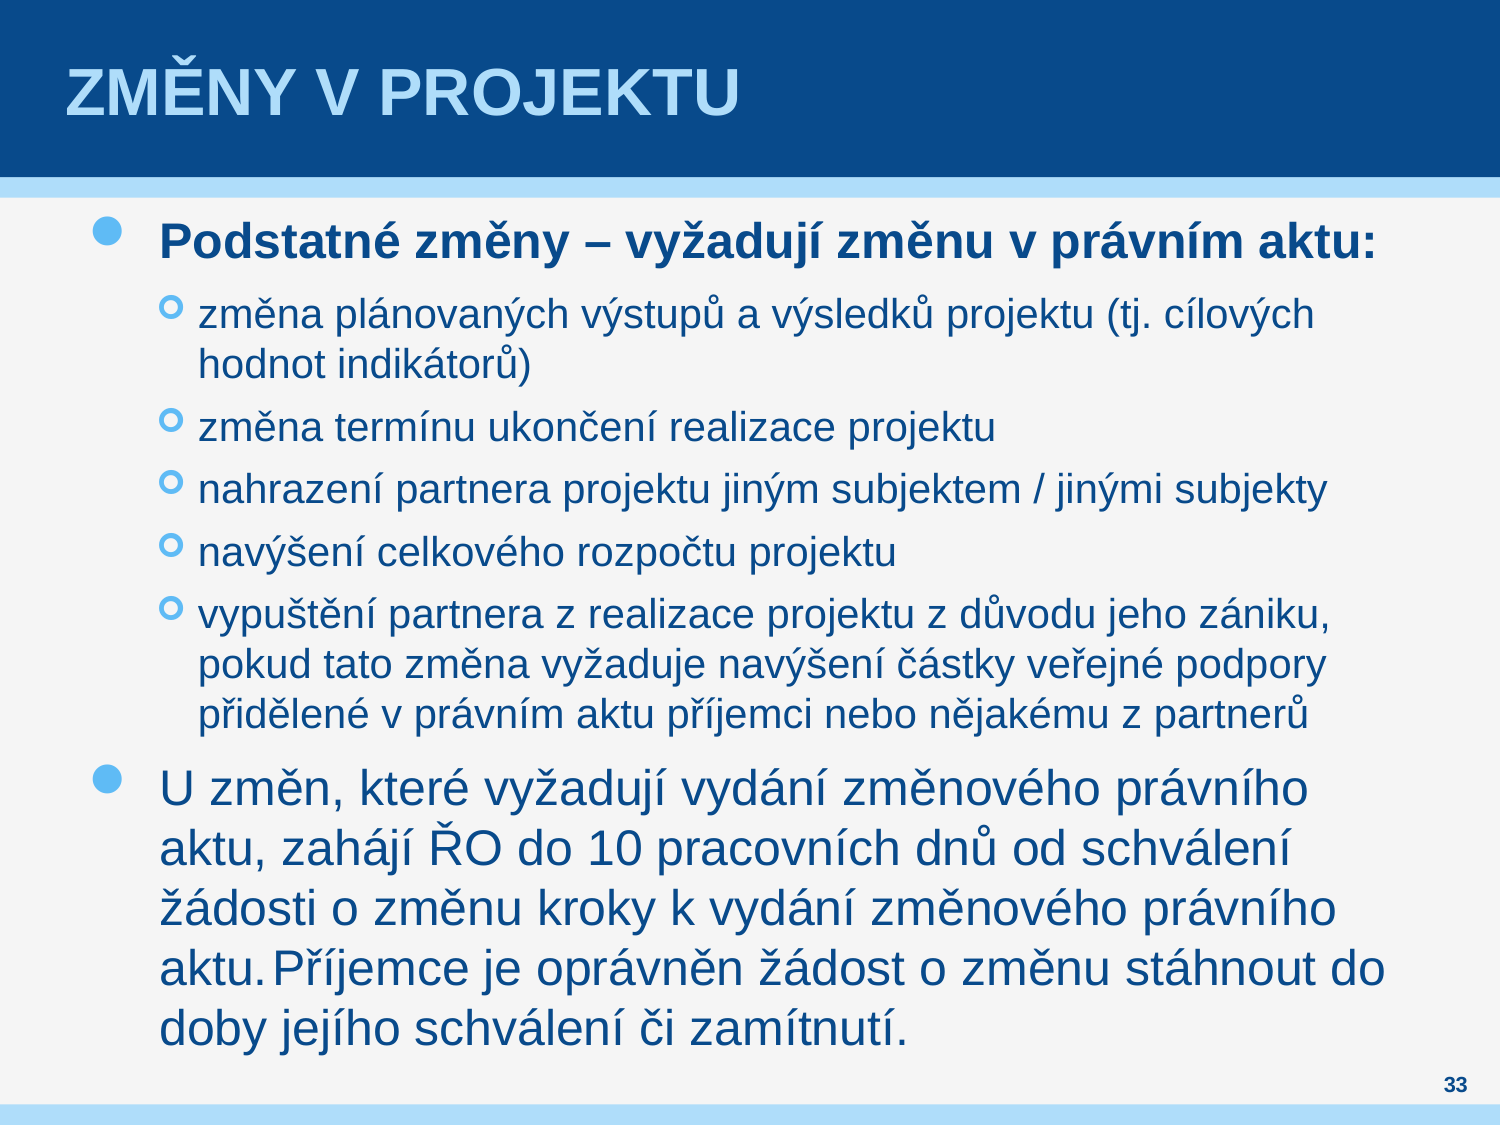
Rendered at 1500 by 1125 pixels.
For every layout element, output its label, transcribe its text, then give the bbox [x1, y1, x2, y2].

slide_number 33 [1417, 1068, 1495, 1099]
list Podstatné změny – vyžadují změnu v právním aktu: změna plánovaných výstupů a výsledků projektu (tj. cílových hodnot indikátorů) změna termínu ukončení realizace projektu nahrazení partnera projektu jiným subjektem / jinými subjekty navýšení celkového rozpočtu projektu vypuštění partnera z realizace projektu z důvodu jeho zániku, pokud tato změna vyžaduje navýšení částky veřejné podpory přidělené v právním aktu příjemci nebo nějakému z partnerů U změn, které vyžadují vydání změnového právního aktu, zahájí ŘO do 10 pracovních dnů od schválení žádosti o změnu kroky k vydání změnového právního aktu. Příjemce je oprávněn žádost o změnu stáhnout do doby jejího schválení či zamítnutí. [88, 208, 1412, 1004]
title Změny v projektu [59, 0, 1441, 178]
